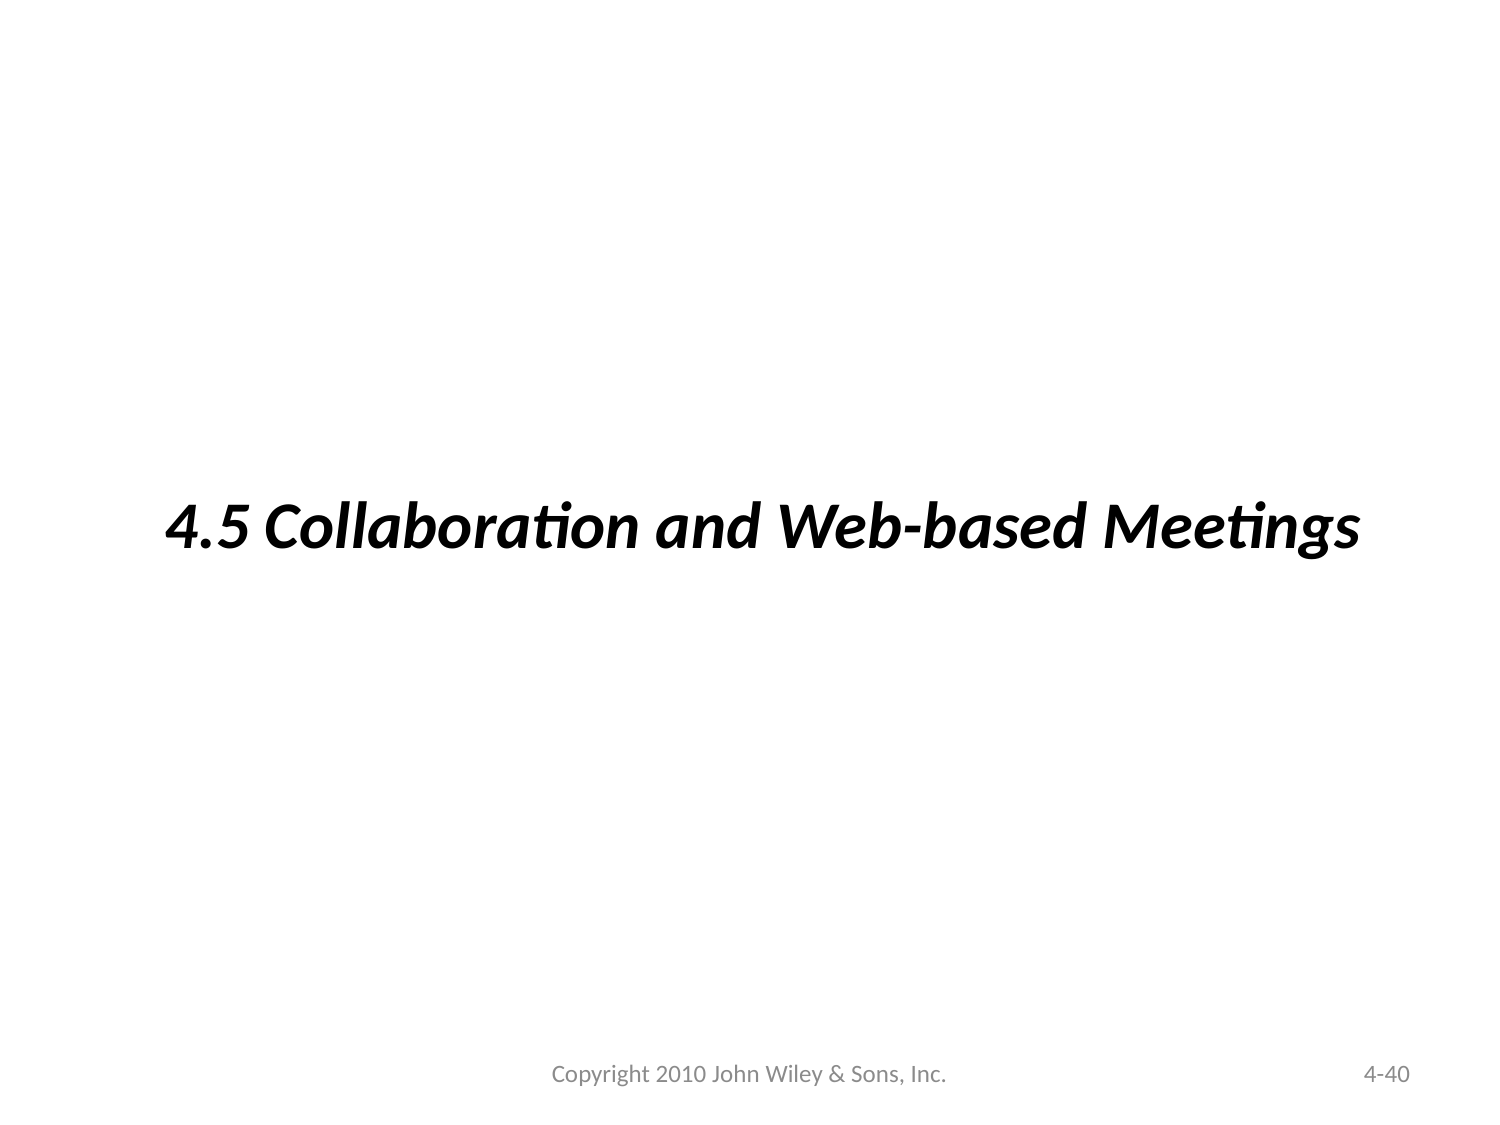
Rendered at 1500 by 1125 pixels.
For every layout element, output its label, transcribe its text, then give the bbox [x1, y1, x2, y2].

slide_number 4-40 [1074, 1042, 1425, 1103]
footer Copyright 2010 John Wiley & Sons, Inc. [512, 1042, 988, 1103]
text_box 4.5 Collaboration and Web-based Meetings [149, 474, 1438, 570]
